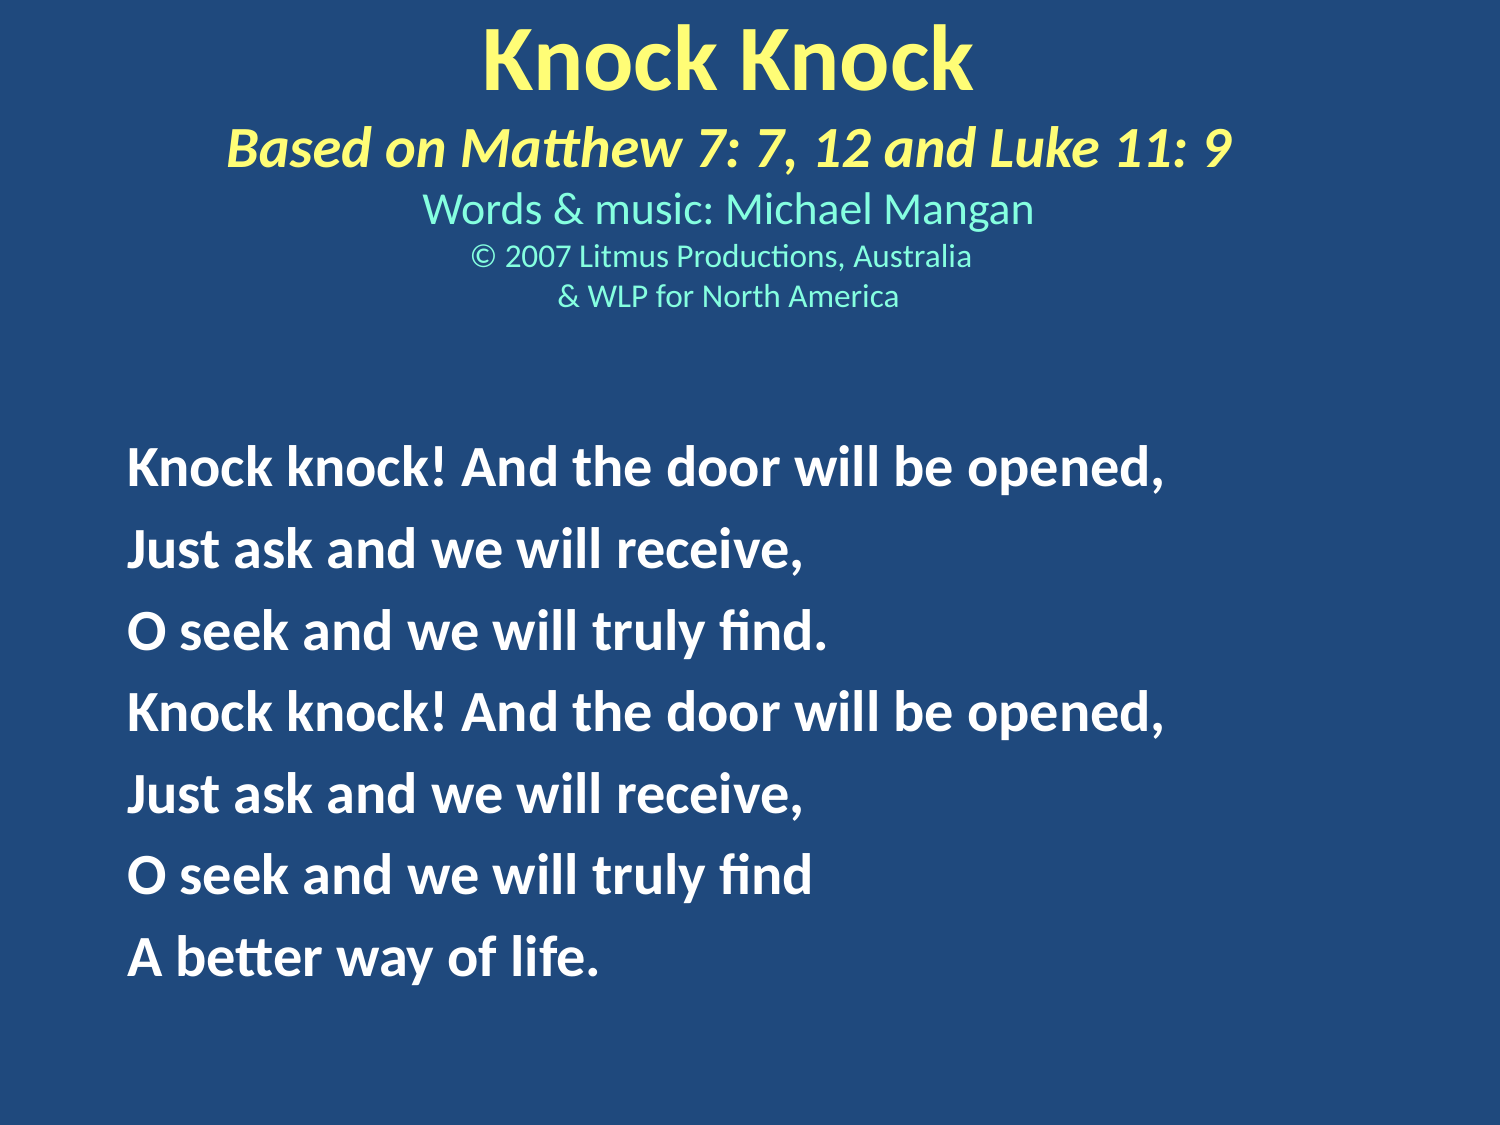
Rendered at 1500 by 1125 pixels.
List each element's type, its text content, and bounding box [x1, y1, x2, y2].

text_box Knock Knock Based on Matthew 7: 7, 12 and Luke 11: 9 Words & music: Michael Mangan © 2007 Litmus Productions, Australia & WLP for North America [41, 0, 1417, 315]
list Knock knock! And the door will be opened, Just ask and we will receive, O seek and we will truly find. Knock knock! And the door will be opened, Just ask and we will receive, O seek and we will truly find A better way of life. [112, 420, 1471, 1012]
